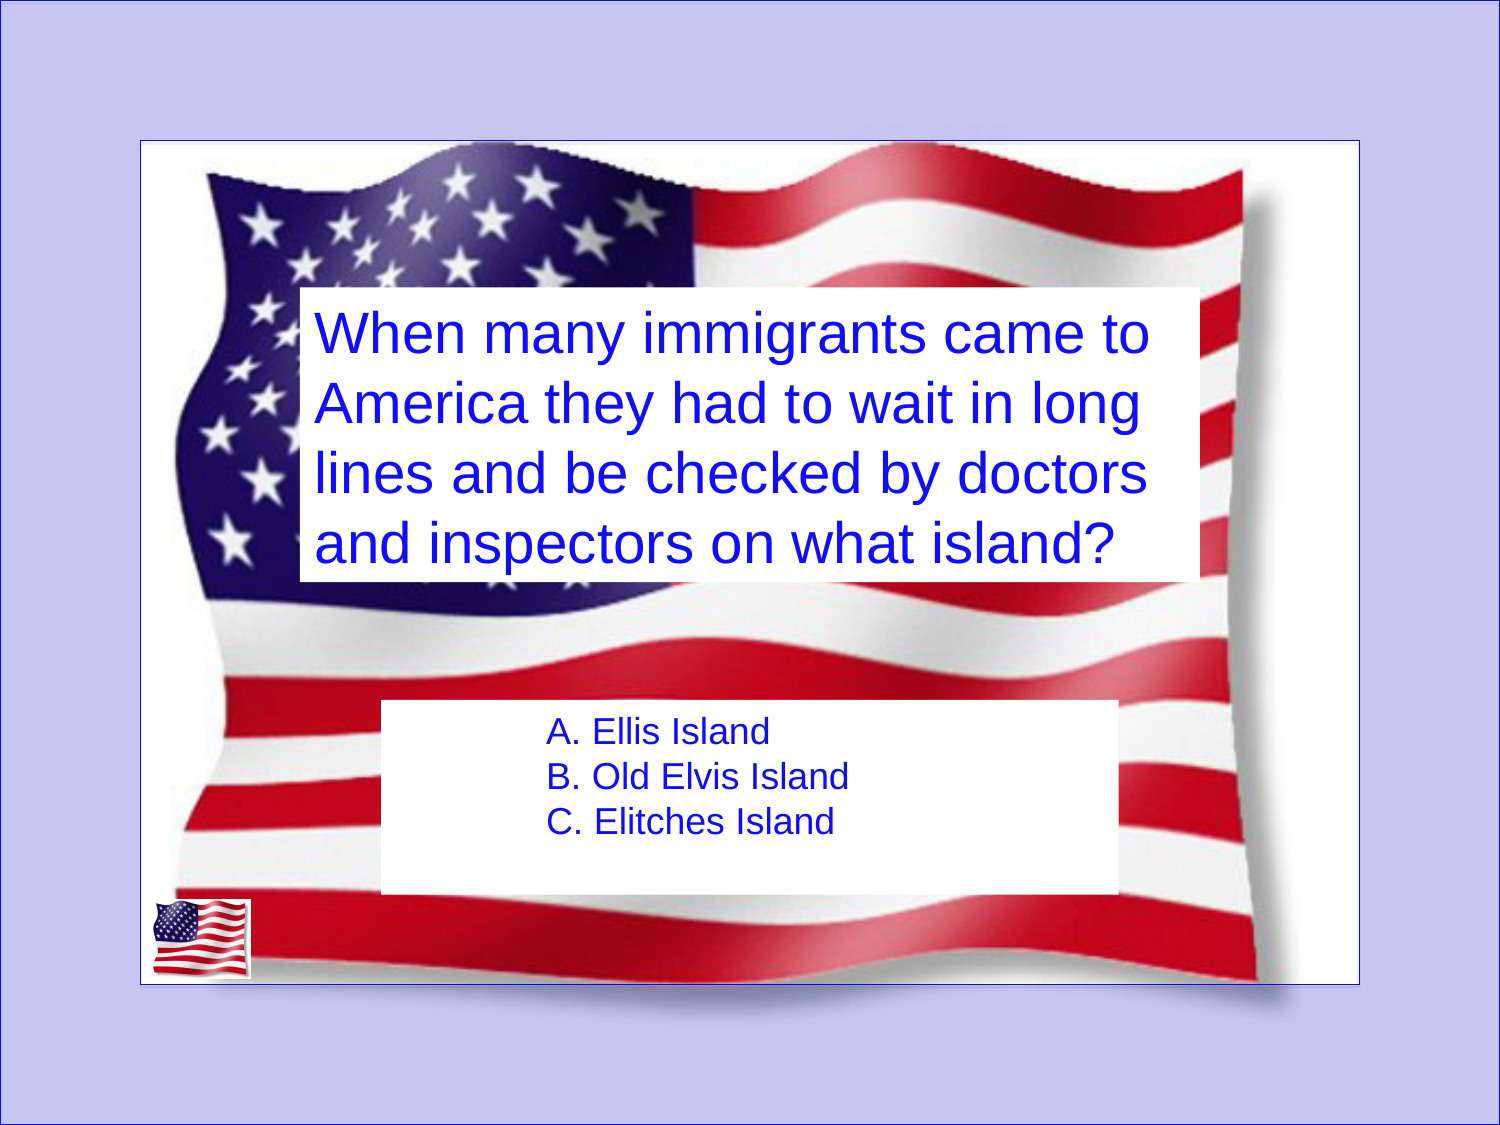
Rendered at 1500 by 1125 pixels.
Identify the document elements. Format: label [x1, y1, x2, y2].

picture [137, 124, 1313, 1033]
text_box [0, 0, 1500, 1125]
